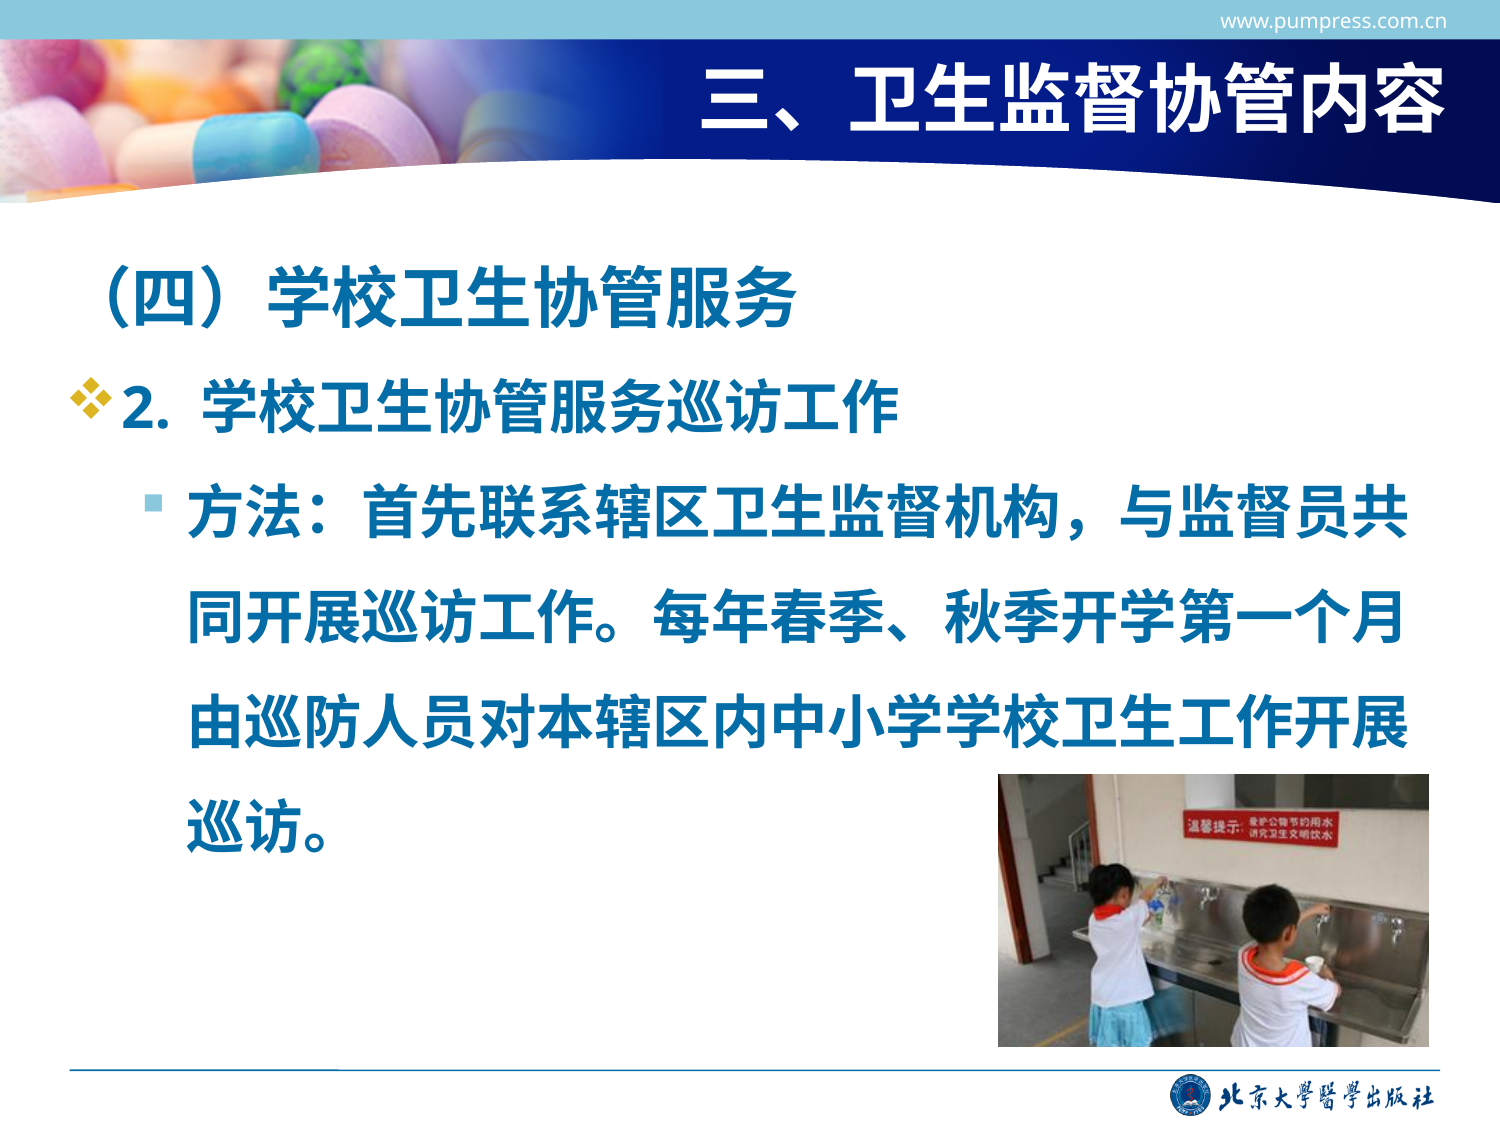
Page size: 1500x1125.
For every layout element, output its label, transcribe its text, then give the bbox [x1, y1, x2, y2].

picture [0, 40, 1500, 203]
slide_number www.pumpress.com.cn [1024, 0, 1463, 38]
picture [997, 774, 1429, 1048]
list （四）学校卫生协管服务 2. 学校卫生协管服务巡访工作 方法：首先联系辖区卫生监督机构，与监督员共同开展巡访工作。每年春季、秋季开学第一个月由巡防人员对本辖区内中小学学校卫生工作开展巡访。 [49, 207, 1463, 1026]
picture [1170, 1074, 1436, 1118]
title 三、卫生监督协管内容 [137, 49, 1463, 143]
